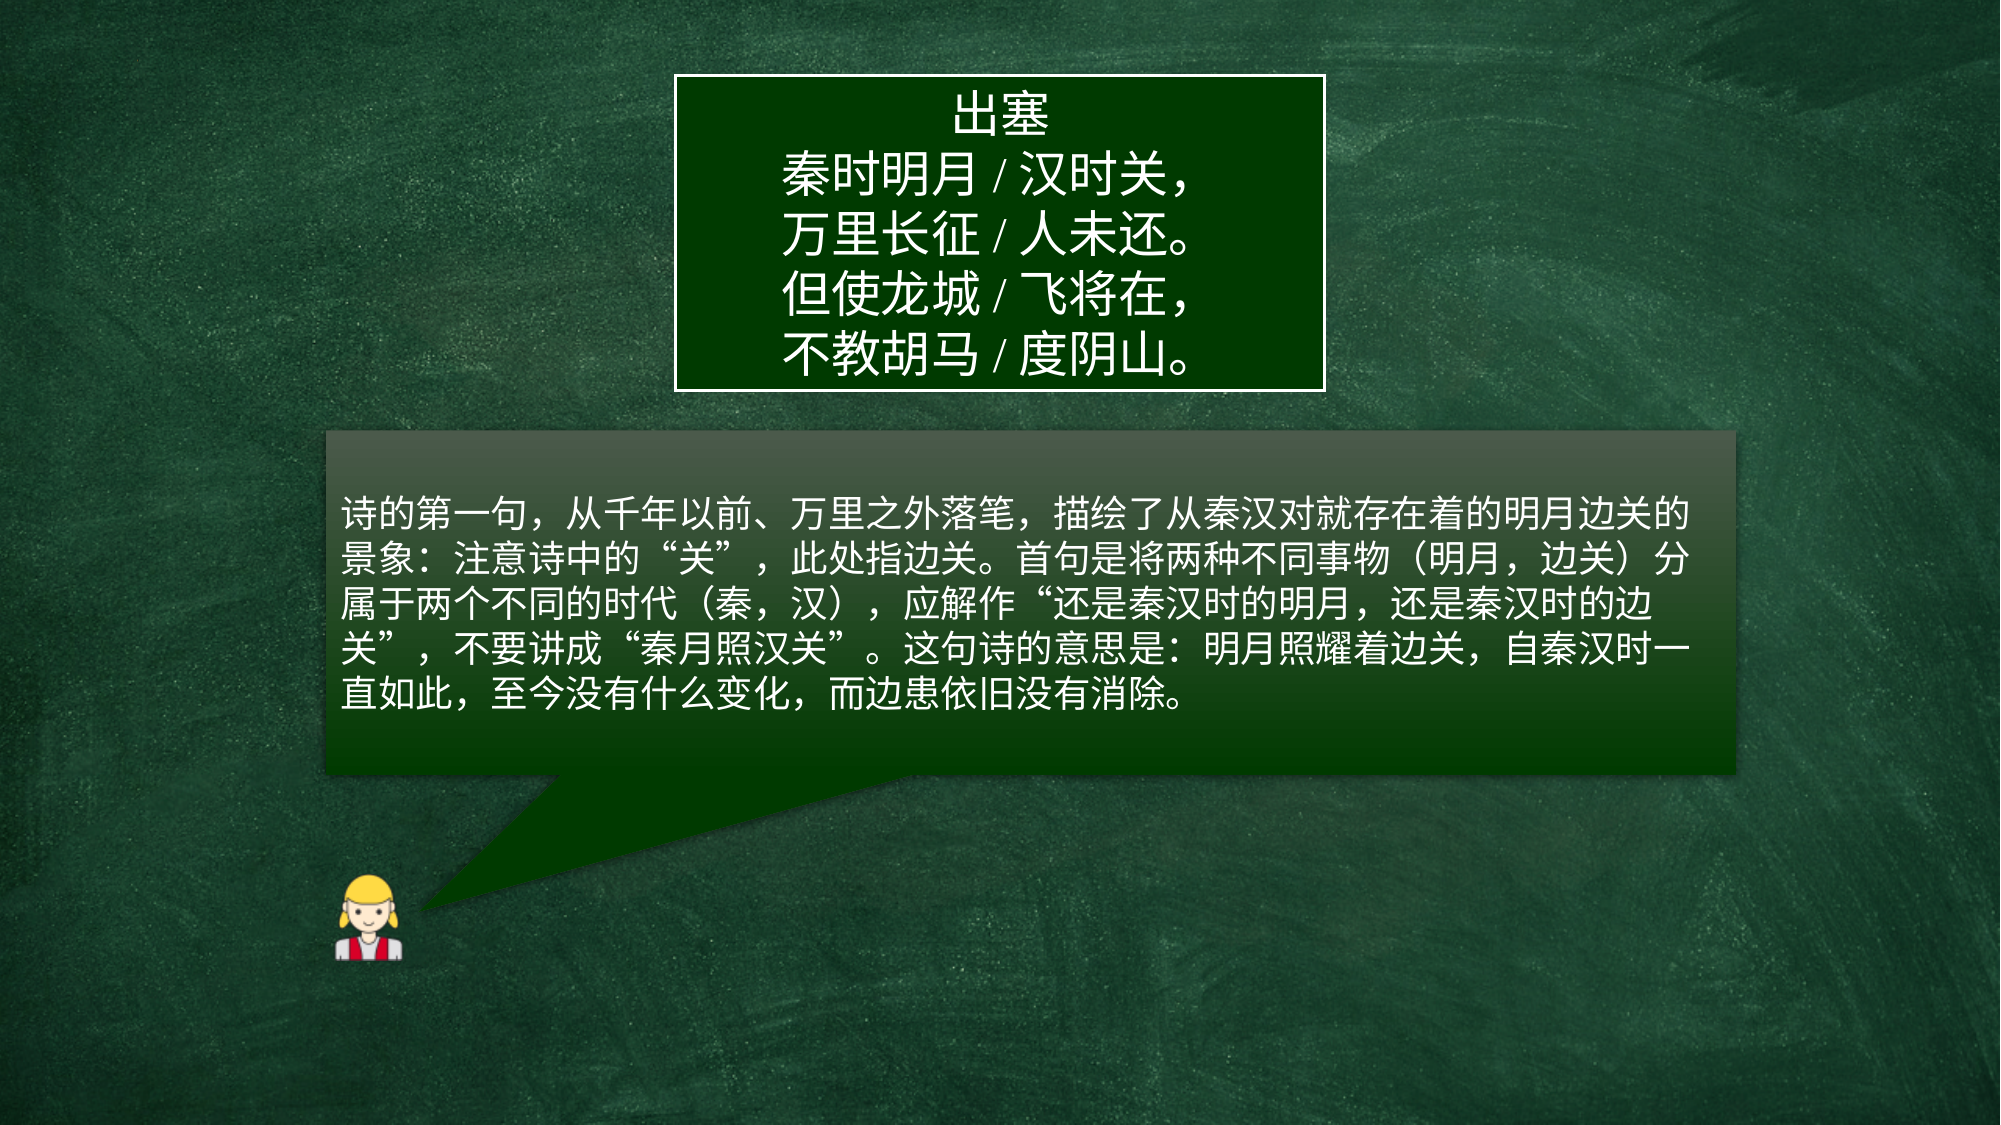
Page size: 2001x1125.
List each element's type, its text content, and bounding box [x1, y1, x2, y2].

text_box 出塞 秦时明月/汉时关， 万里长征/人未还。 但使龙城/飞将在， 不教胡马/度阴山。 [674, 74, 1326, 392]
text_box 诗的第一句，从千年以前、万里之外落笔，描绘了从秦汉对就存在着的明月边关的景象：注意诗中的“关”，此处指边关。首句是将两种不同事物（明月，边关）分属于两个不同的时代（秦，汉），应解作“还是秦汉时的明月，还是秦汉时的边关”，不要讲成“秦月照汉关”。这句诗的意思是：明月照耀着边关，自秦汉时一直如此，至今没有什么变化，而边患依旧没有消除。 [325, 430, 1737, 912]
picture [0, 0, 2000, 1125]
